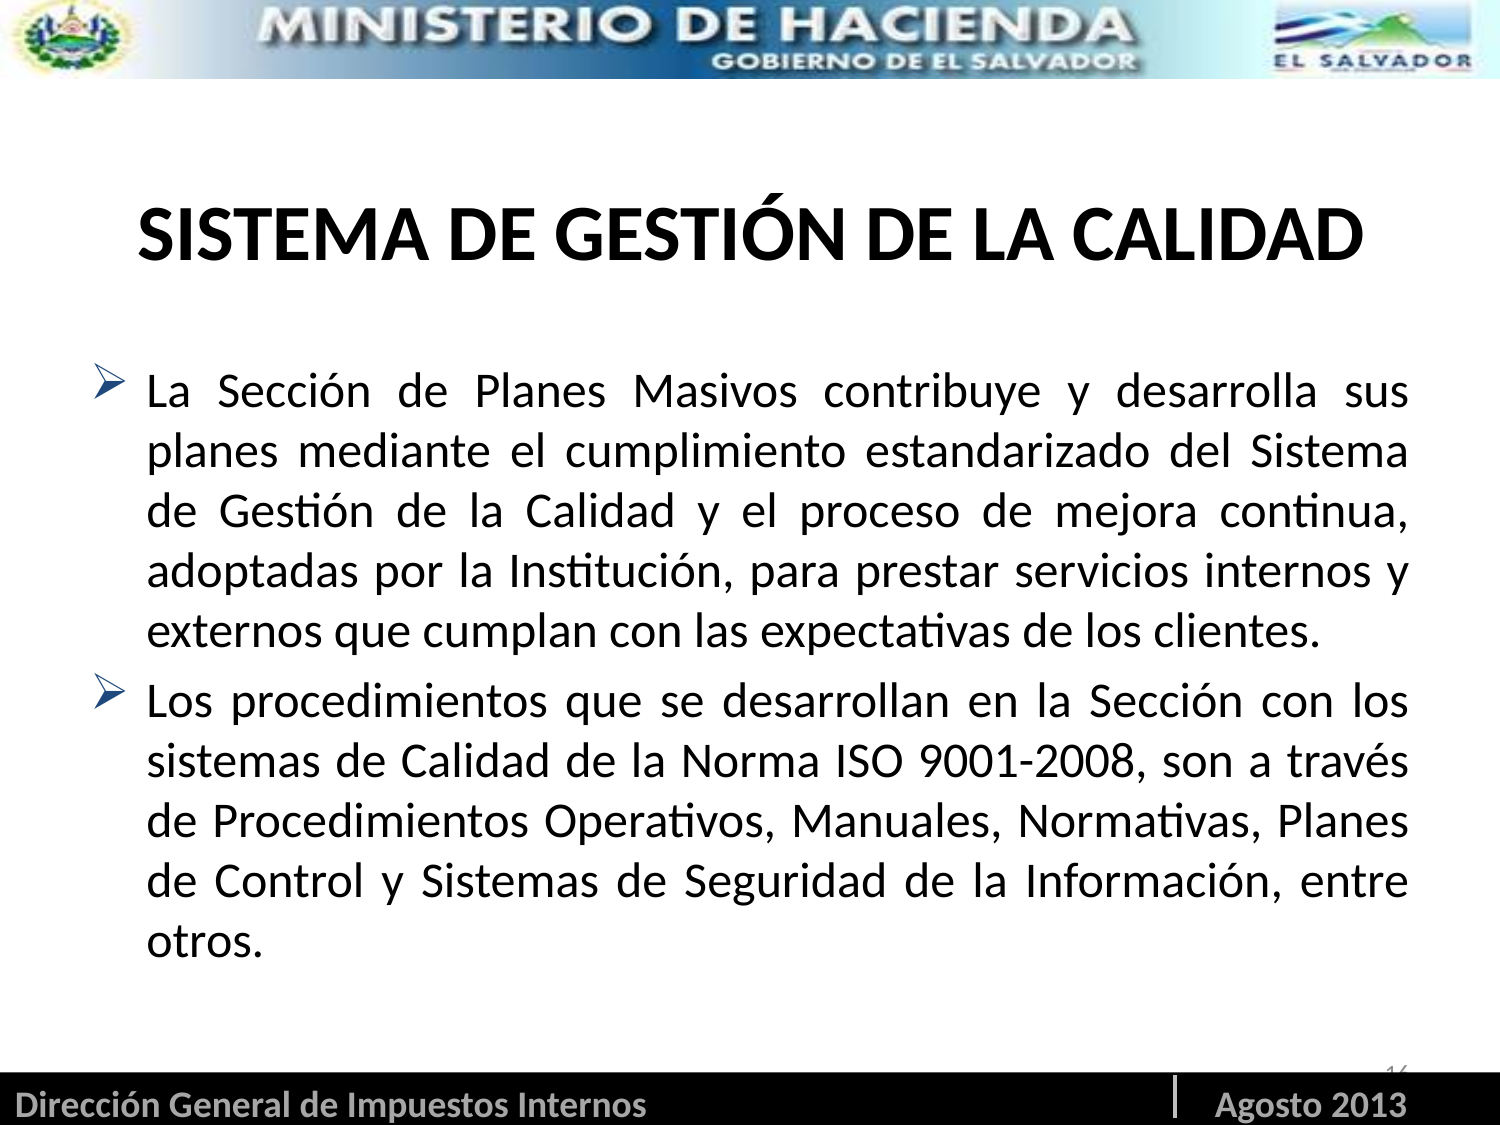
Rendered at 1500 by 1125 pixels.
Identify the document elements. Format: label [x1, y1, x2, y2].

text_box [0, 0, 1500, 1125]
